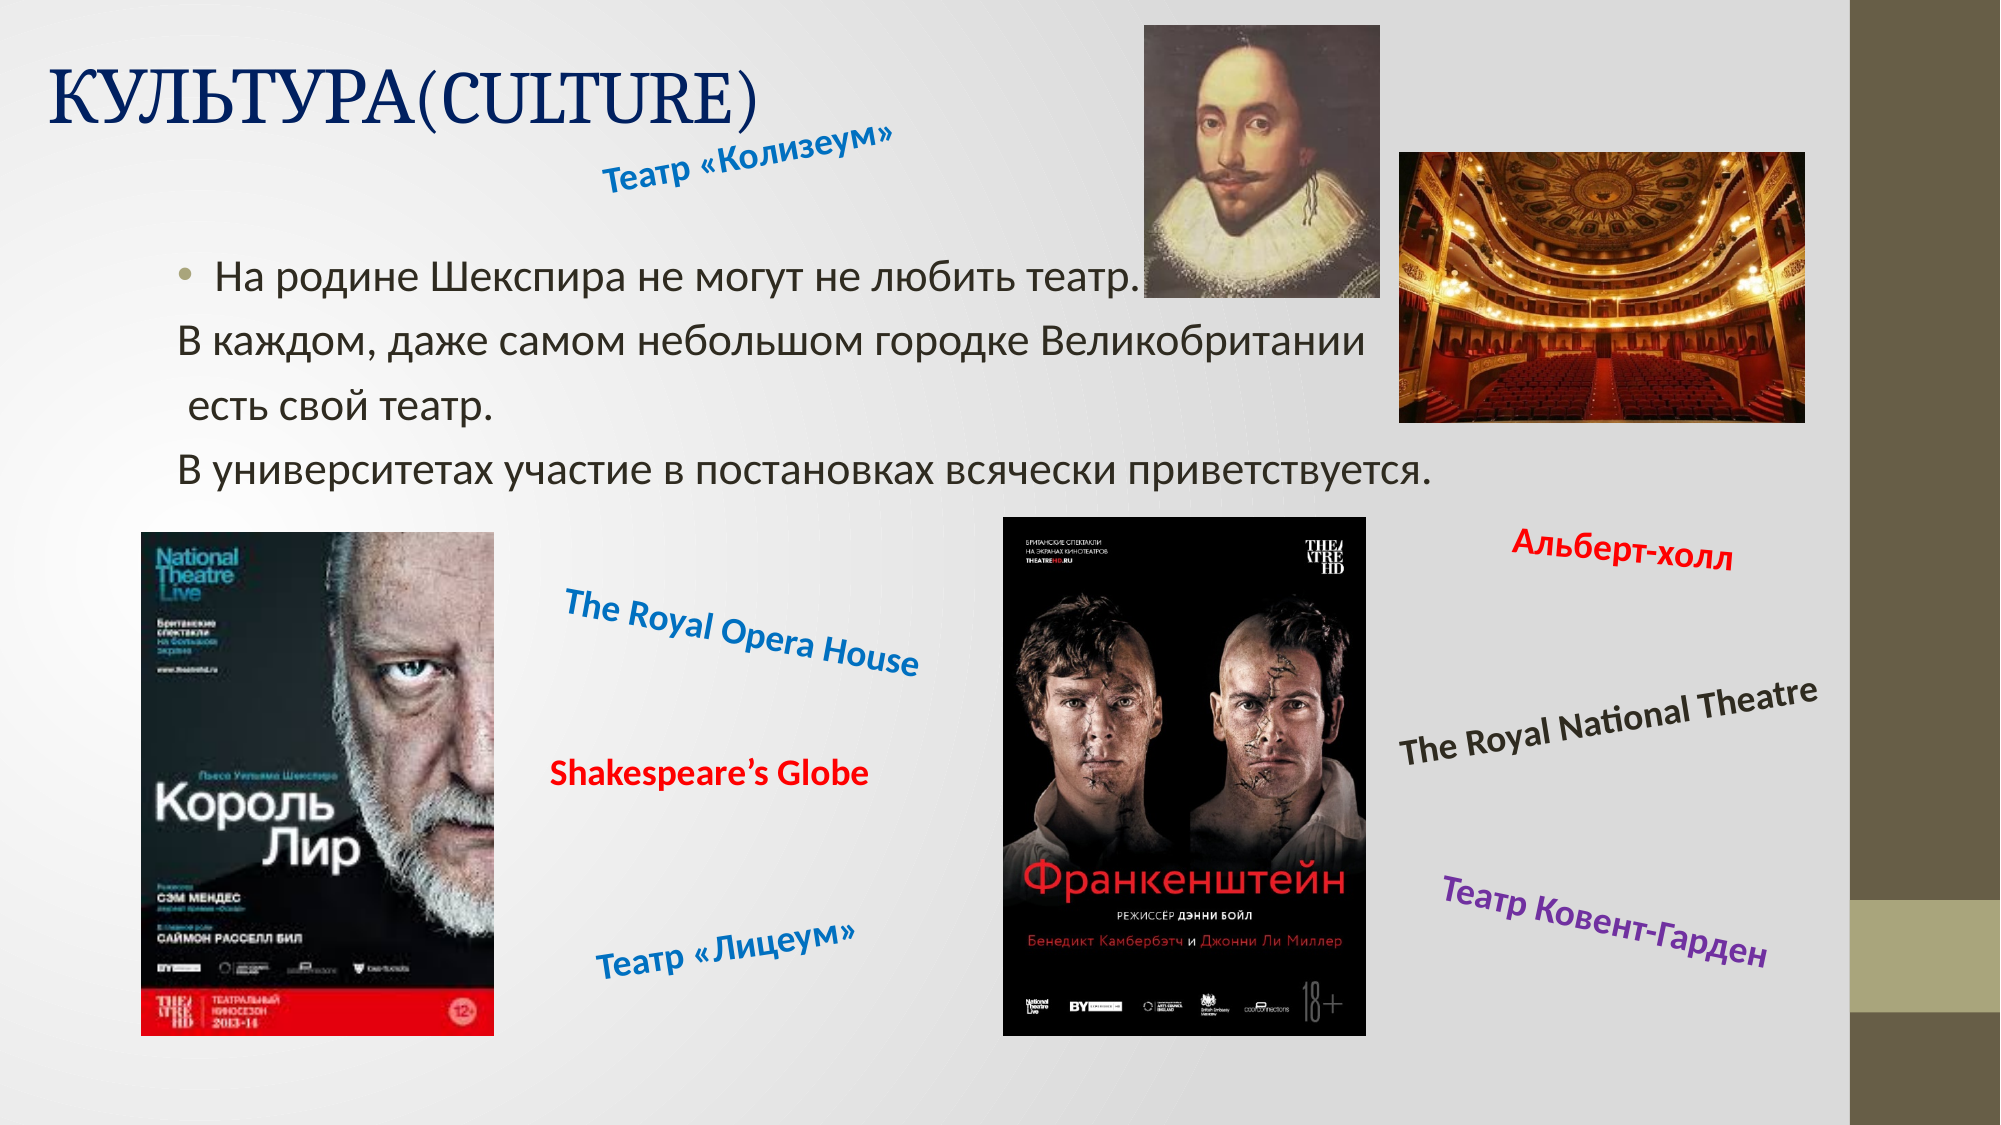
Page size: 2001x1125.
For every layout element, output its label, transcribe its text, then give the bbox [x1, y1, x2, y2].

picture [140, 531, 495, 1036]
picture [1002, 517, 1367, 1036]
title КУЛЬТУРА(CULTURE) [32, 0, 1699, 188]
text_box Театр Ковент-Гарден [1421, 852, 1790, 987]
text_box Театр «Лицеум» [577, 885, 929, 998]
text_box Альберт-холл [1495, 506, 1766, 589]
text_box Театр «Колизеум» [583, 92, 924, 212]
text_box The Royal National Theatre [1381, 653, 1837, 784]
text_box The Royal Opera House [544, 565, 941, 696]
picture [1398, 151, 1805, 423]
picture [1143, 24, 1380, 299]
list На родине Шекспира не могут не любить театр. В каждом, даже самом небольшом городке Великобритании есть свой театр. В университетах участие в постановках всячески приветствуется. [143, 238, 1810, 1026]
text_box Shakespeare’s Globe [534, 740, 1000, 800]
